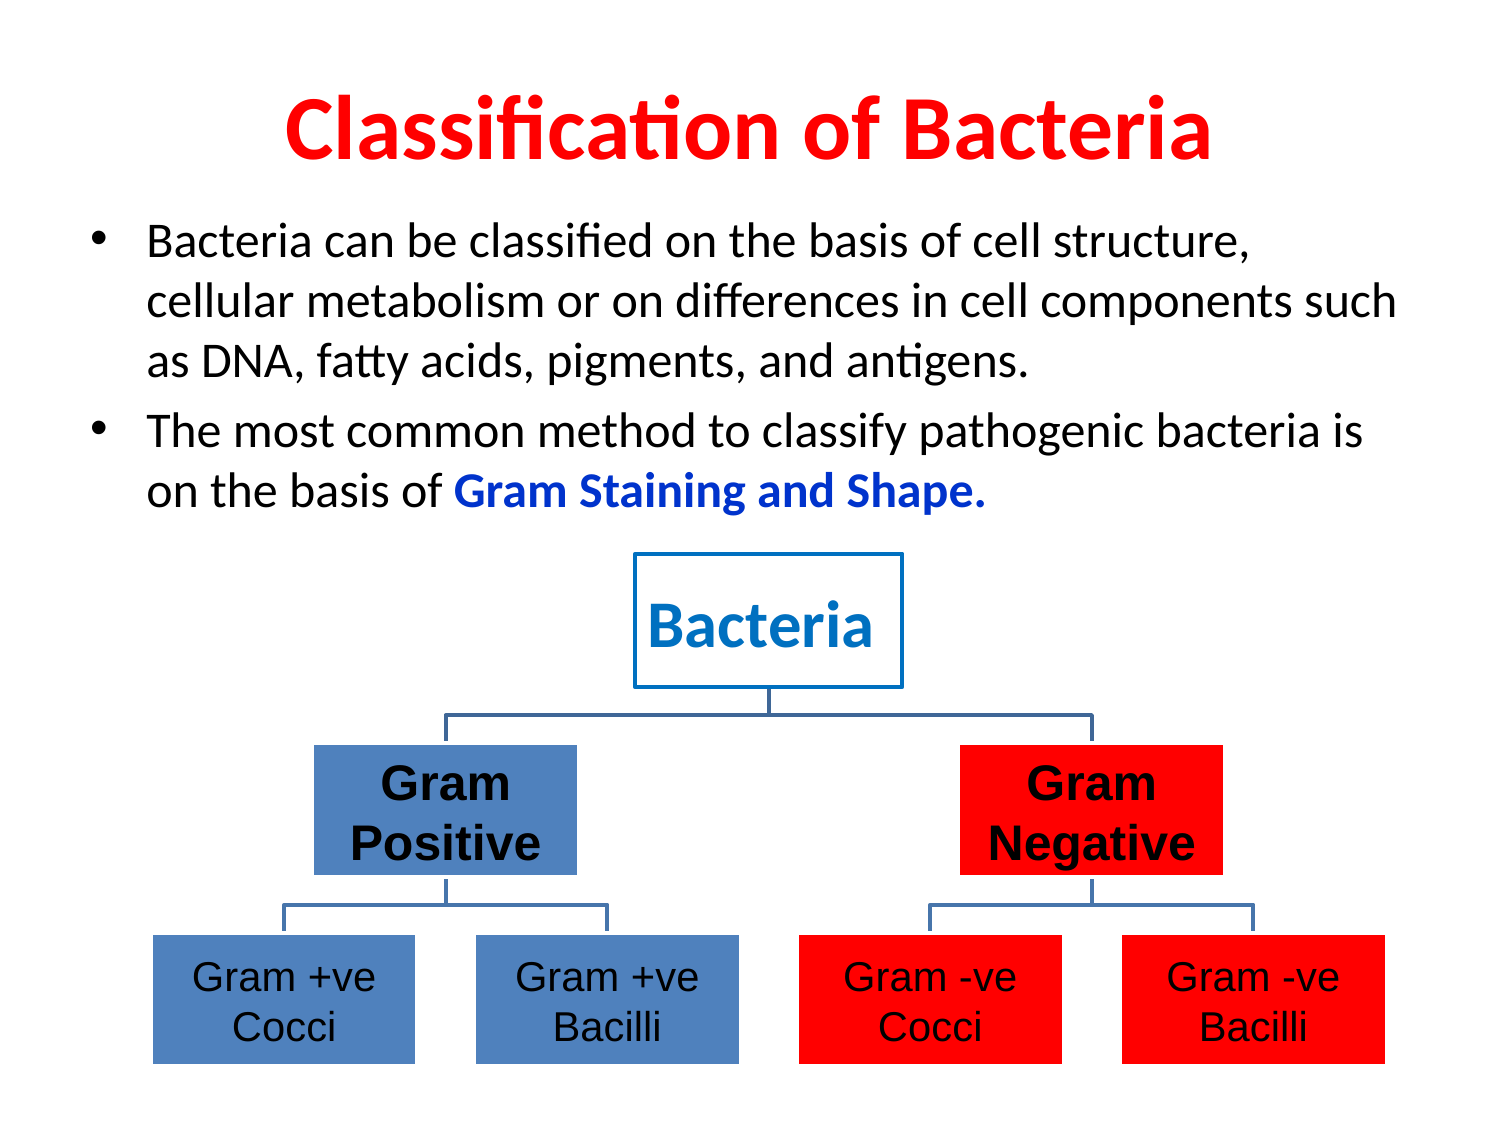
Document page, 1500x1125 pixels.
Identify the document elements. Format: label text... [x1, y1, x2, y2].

list Bacteria can be classified on the basis of cell structure, cellular metabolism or on differences in cell components such as DNA, fatty acids, pigments, and antigens. The most common method to classify pathogenic bacteria is on the basis of Gram Staining and Shape. [75, 200, 1425, 1005]
title Classification of Bacteria [75, 45, 1425, 200]
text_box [149, 494, 1388, 1125]
